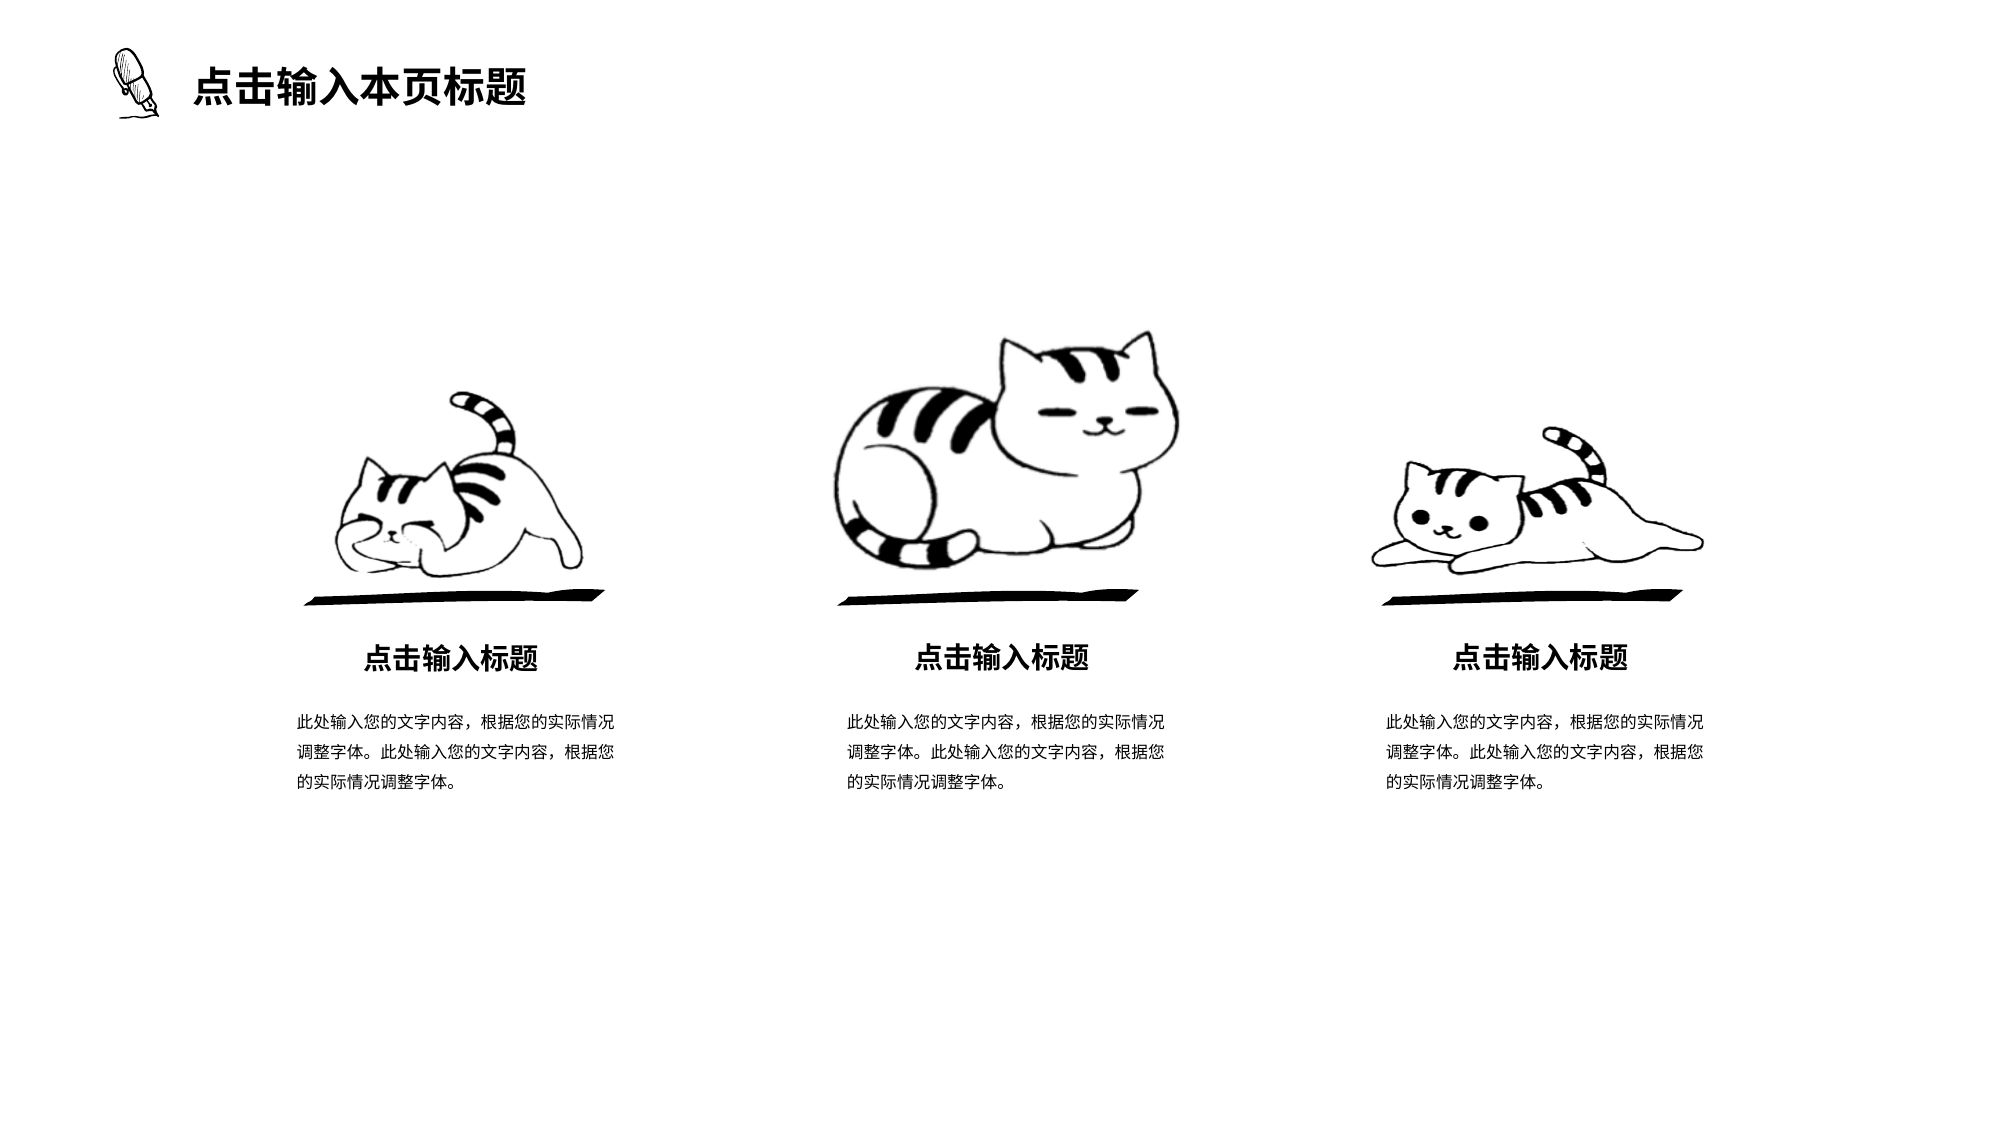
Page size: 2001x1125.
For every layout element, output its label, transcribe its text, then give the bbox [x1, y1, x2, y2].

text_box [837, 602, 967, 606]
text_box 此处输入您的文字内容，根据您的实际情况调整字体。此处输入您的文字内容，根据您的实际情况调整字体。 [281, 695, 630, 800]
text_box 此处输入您的文字内容，根据您的实际情况调整字体。此处输入您的文字内容，根据您的实际情况调整字体。 [1371, 694, 1720, 799]
picture [799, 297, 1214, 602]
text_box 点击输入本页标题 [178, 53, 676, 118]
picture [312, 385, 631, 592]
text_box [1381, 602, 1511, 606]
text_box 点击输入标题 [853, 631, 1151, 682]
text_box 此处输入您的文字内容，根据您的实际情况调整字体。此处输入您的文字内容，根据您的实际情况调整字体。 [832, 694, 1181, 799]
text_box 点击输入标题 [303, 632, 600, 683]
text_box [111, 47, 160, 119]
text_box [303, 592, 603, 606]
picture [1353, 412, 1720, 602]
text_box 点击输入标题 [1392, 631, 1689, 682]
